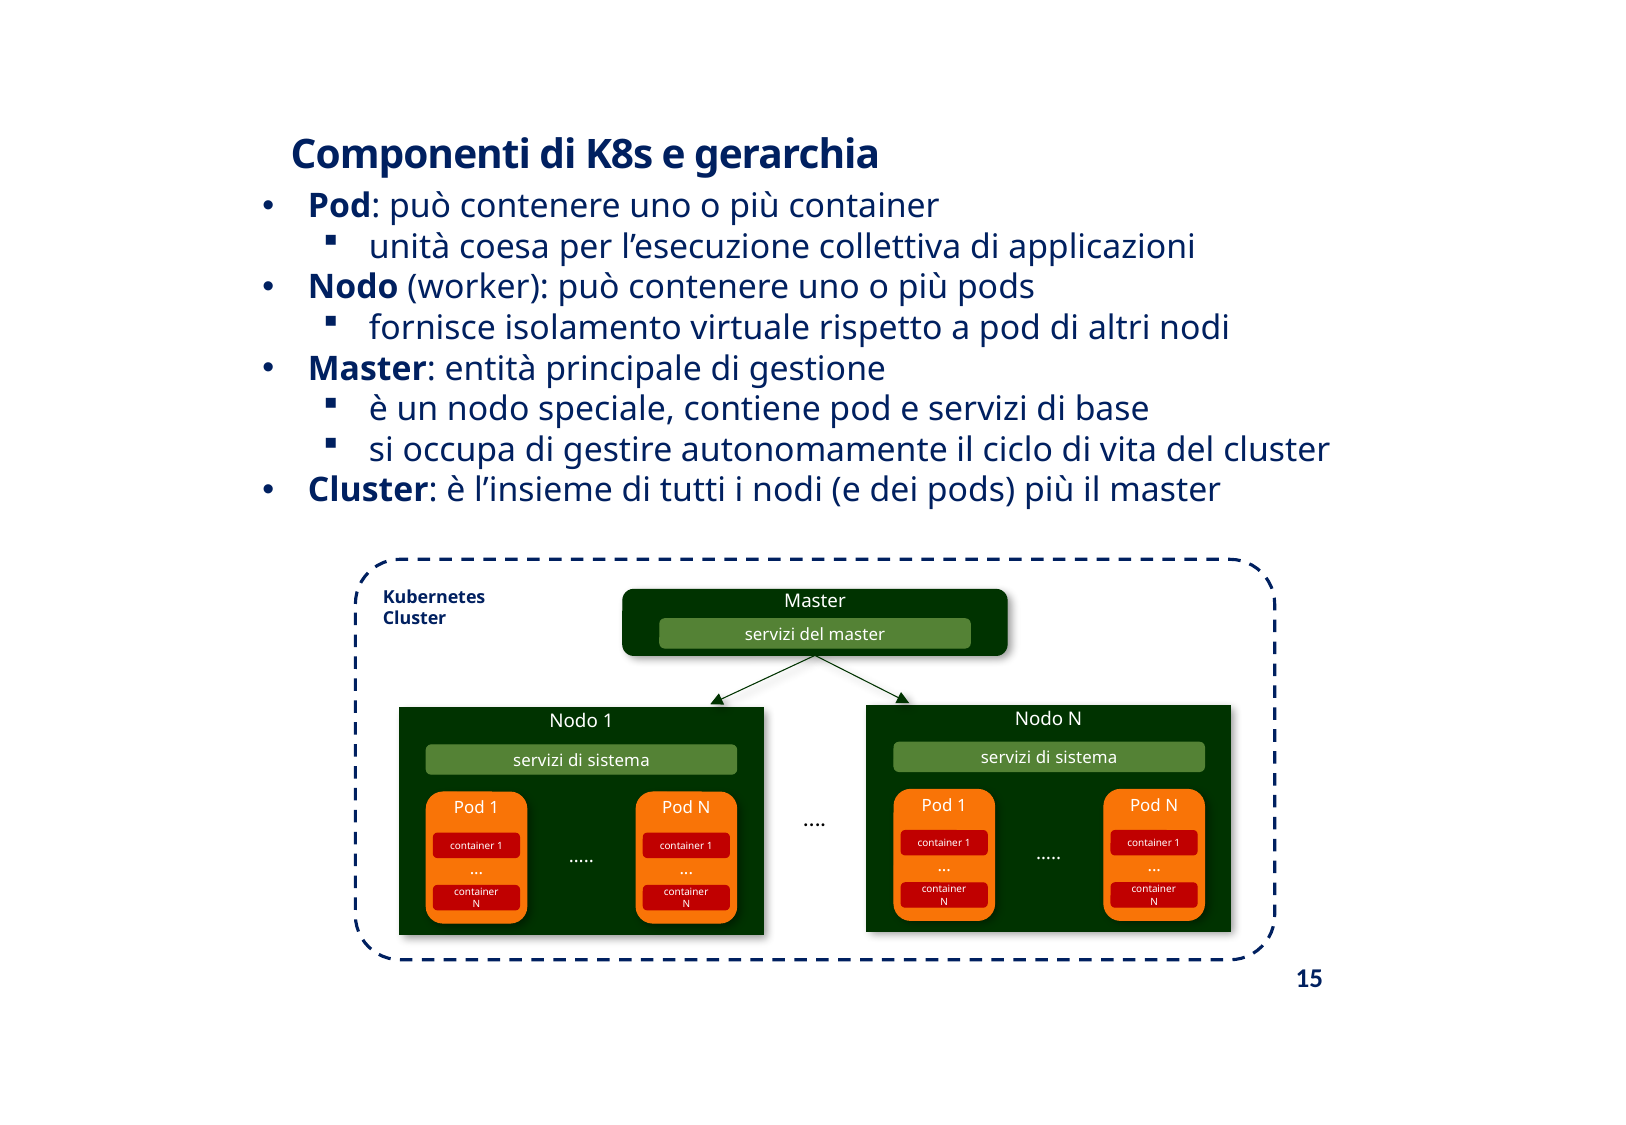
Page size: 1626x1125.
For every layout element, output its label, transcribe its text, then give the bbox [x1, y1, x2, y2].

text_box servizi di sistema [425, 744, 738, 775]
text_box container N [642, 884, 730, 911]
text_box container N [900, 882, 988, 908]
text_box container 1 [432, 832, 521, 859]
text_box Master [622, 588, 1008, 656]
text_box Componenti di K8s e gerarchia [278, 64, 1352, 176]
text_box container 1 [1110, 829, 1198, 856]
text_box container N [432, 884, 521, 911]
text_box Pod 1 ... [893, 788, 996, 921]
text_box Pod 1 ... [425, 791, 528, 924]
text_box servizi di sistema [893, 741, 1206, 773]
text_box container N [1110, 882, 1198, 908]
slide_number 15 [1063, 952, 1339, 1002]
text_box container 1 [900, 829, 988, 856]
text_box Pod N ... [635, 791, 738, 924]
text_box servizi del master [659, 618, 971, 649]
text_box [814, 655, 910, 704]
text_box Pod: può contenere uno o più container unità coesa per l’esecuzione collettiva di applicazioni Nodo (worker): può contenere uno o più pods fornisce isolamento virtuale rispetto a pod di altri nodi Master: entità principale di gestione è un nodo speciale, contiene pod e servizi di base si occupa di gestire autonomamente il ciclo di vita del cluster Cluster: è l’insieme di tutti i nodi (e dei pods) più il master [247, 176, 1422, 516]
text_box Kubernetes Cluster [368, 577, 551, 636]
text_box container 1 [642, 832, 730, 859]
text_box Pod N ... [1103, 788, 1206, 921]
text_box …. [355, 559, 1275, 960]
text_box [710, 655, 815, 705]
